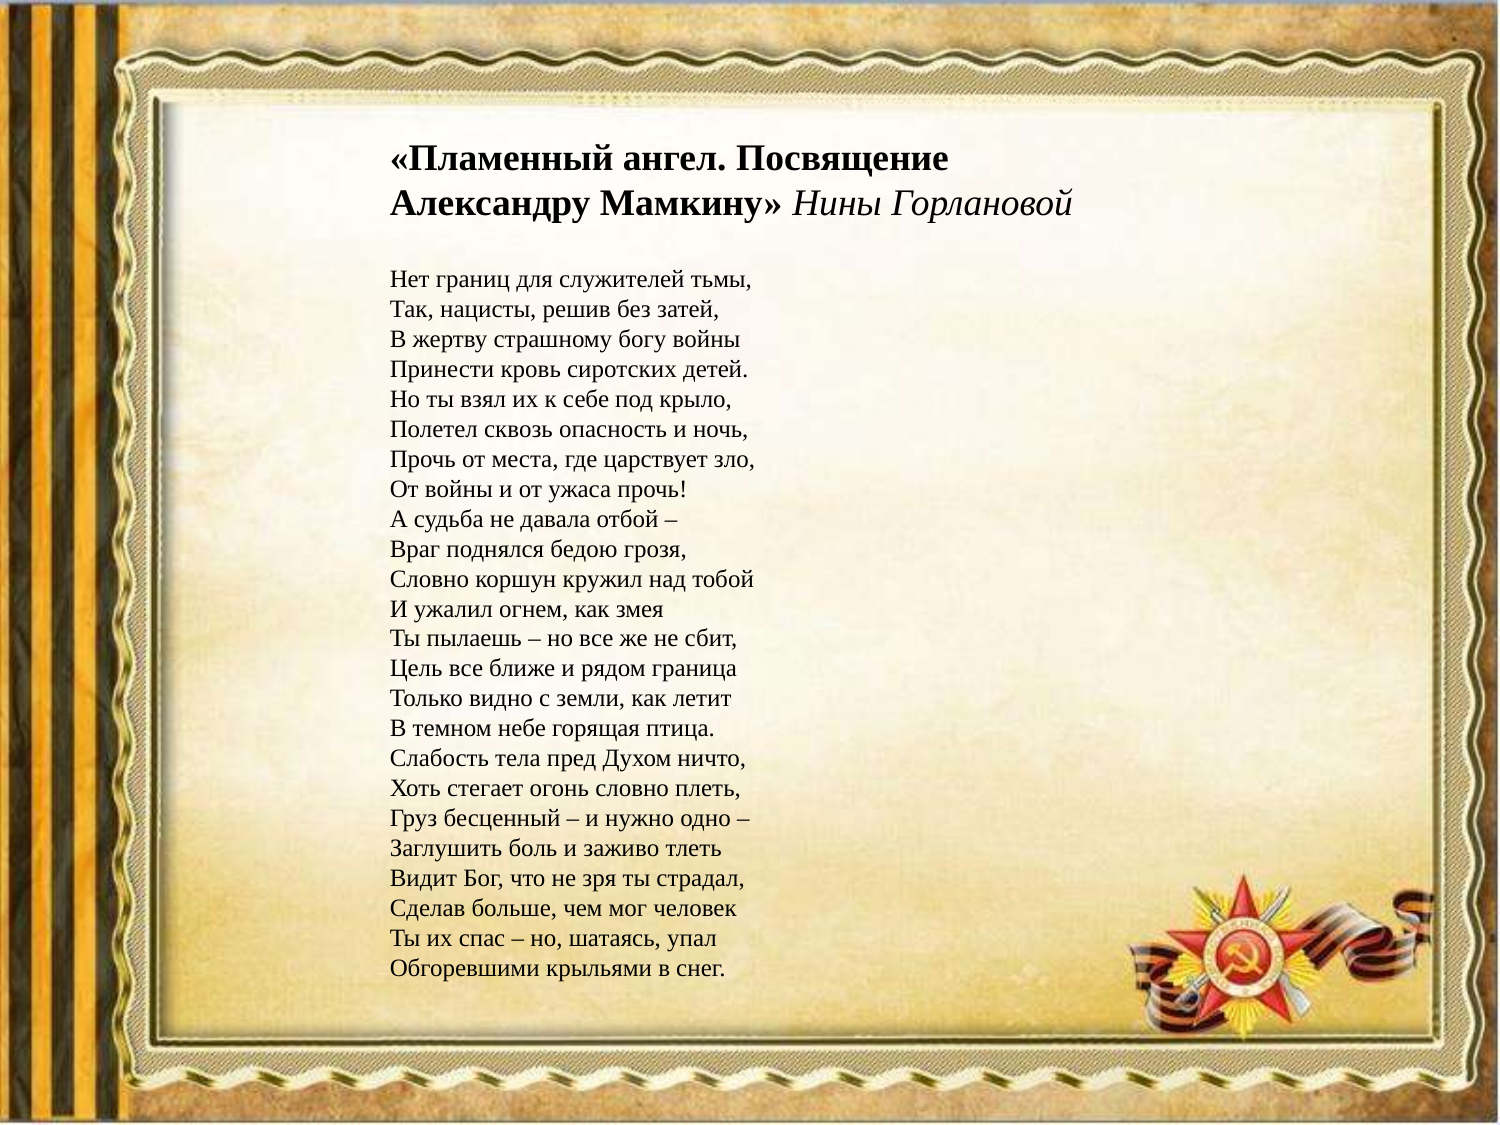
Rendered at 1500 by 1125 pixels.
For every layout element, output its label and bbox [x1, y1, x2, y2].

list [0, 0, 1500, 1125]
